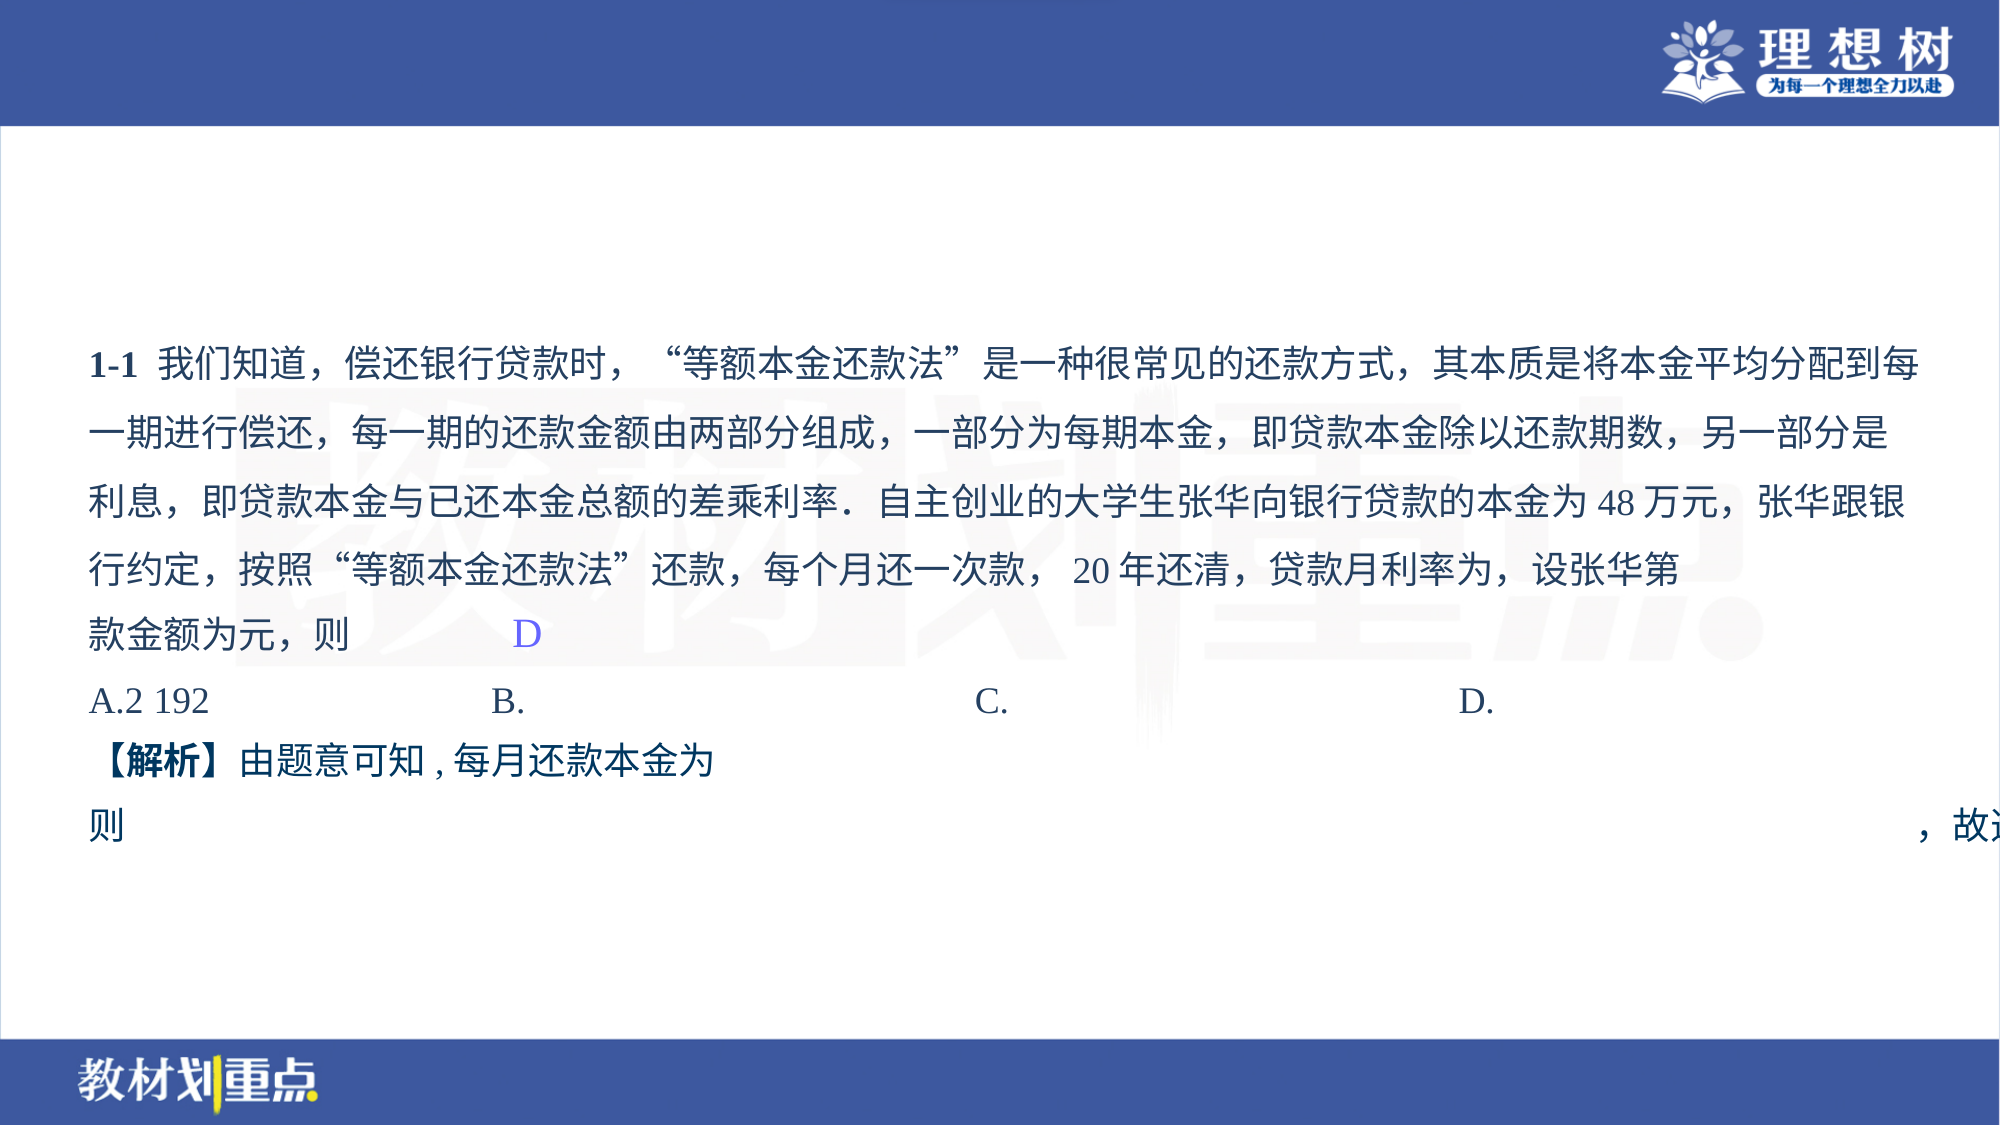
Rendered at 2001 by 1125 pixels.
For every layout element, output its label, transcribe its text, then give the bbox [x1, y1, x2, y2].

text_box D [497, 603, 558, 654]
picture [0, 0, 2000, 1125]
